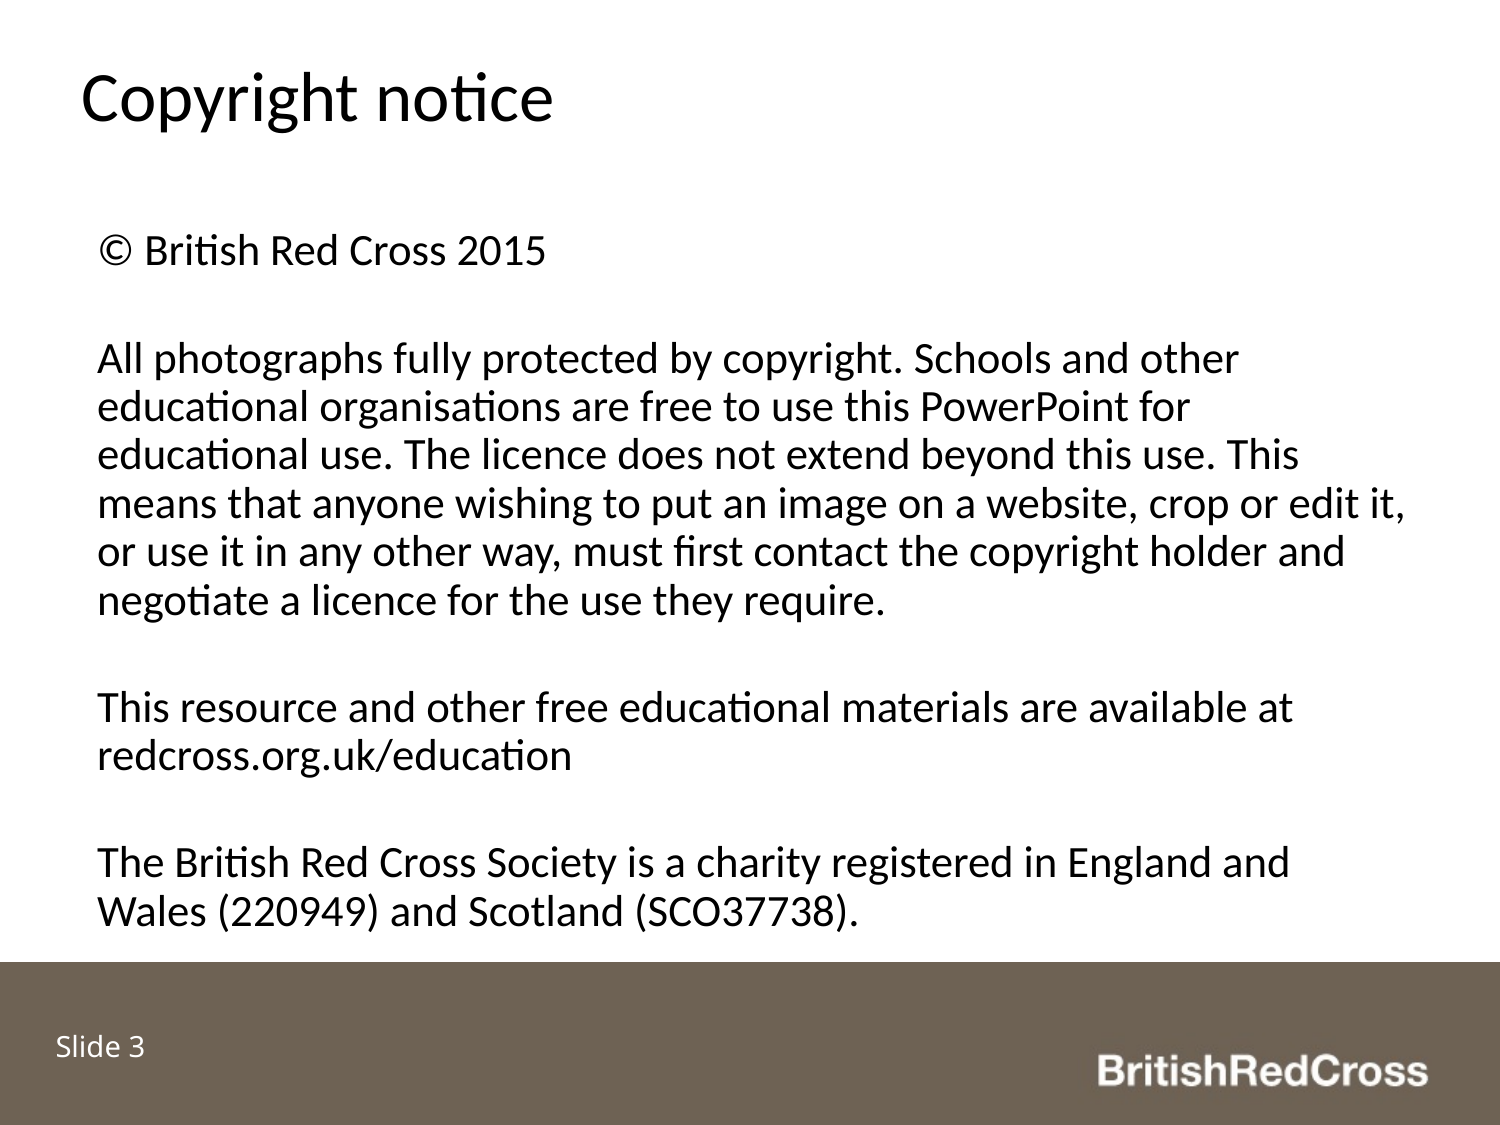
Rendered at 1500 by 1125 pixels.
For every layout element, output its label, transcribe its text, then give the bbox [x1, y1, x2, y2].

picture [0, 962, 1500, 1125]
text_box Copyright notice [81, 51, 1058, 176]
list © British Red Cross 2015 All photographs fully protected by copyright. Schools and other educational organisations are free to use this PowerPoint for educational use. The licence does not extend beyond this use. This means that anyone wishing to put an image on a website, crop or edit it, or use it in any other way, must first contact the copyright holder and negotiate a licence for the use they require. This resource and other free educational materials are available at redcross.org.uk/education The British Red Cross Society is a charity registered in England and Wales (220949) and Scotland (SCO37738). [82, 219, 1423, 945]
